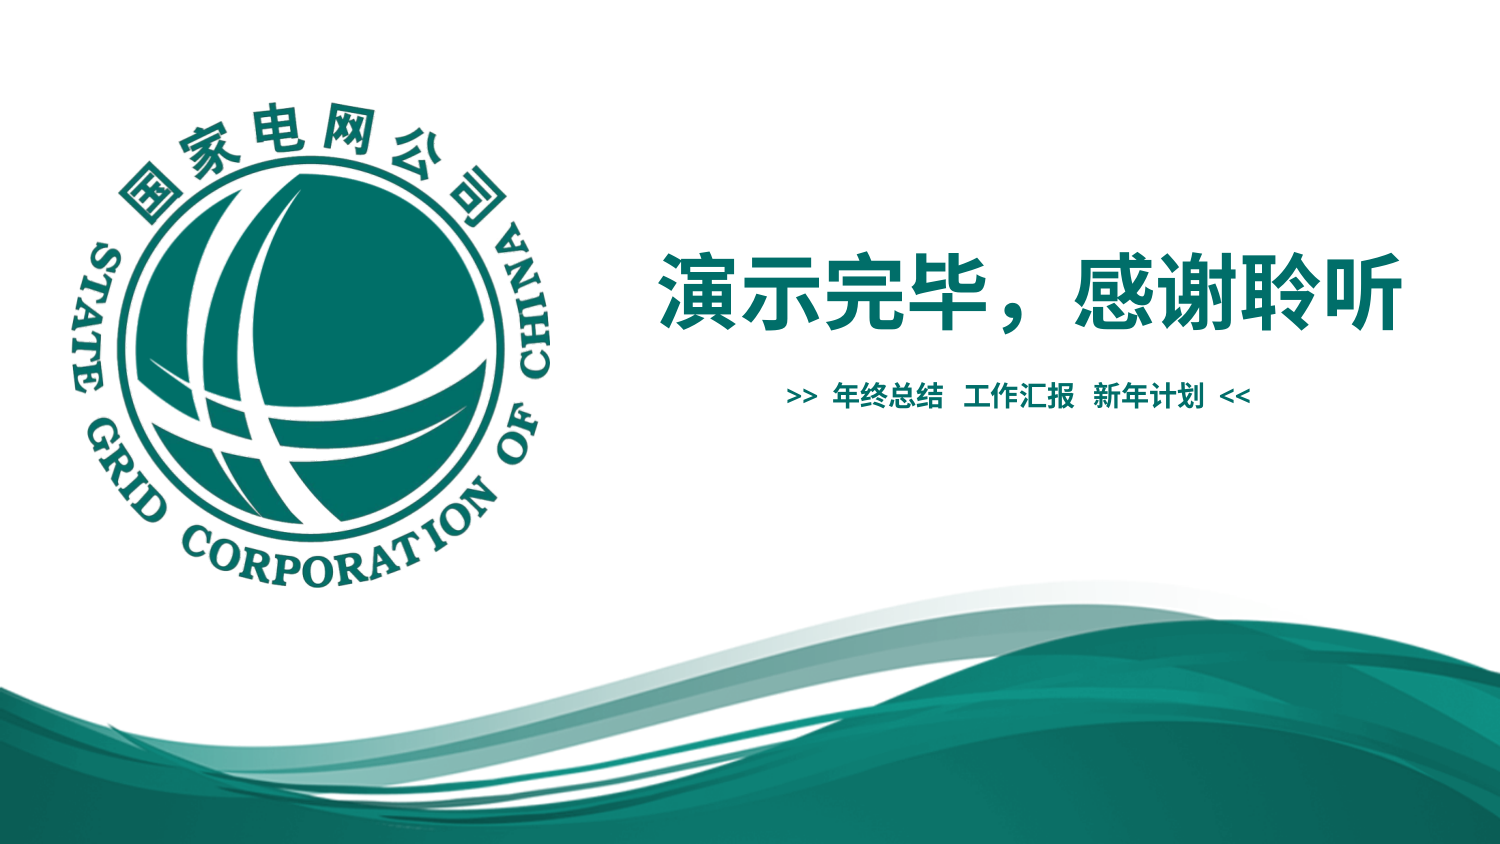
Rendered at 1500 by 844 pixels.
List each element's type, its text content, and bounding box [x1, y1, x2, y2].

text_box 演示完毕，感谢聆听 [641, 232, 1421, 348]
picture [0, 102, 1500, 844]
text_box >> 年终总结 工作汇报 新年计划 << [771, 371, 1266, 420]
